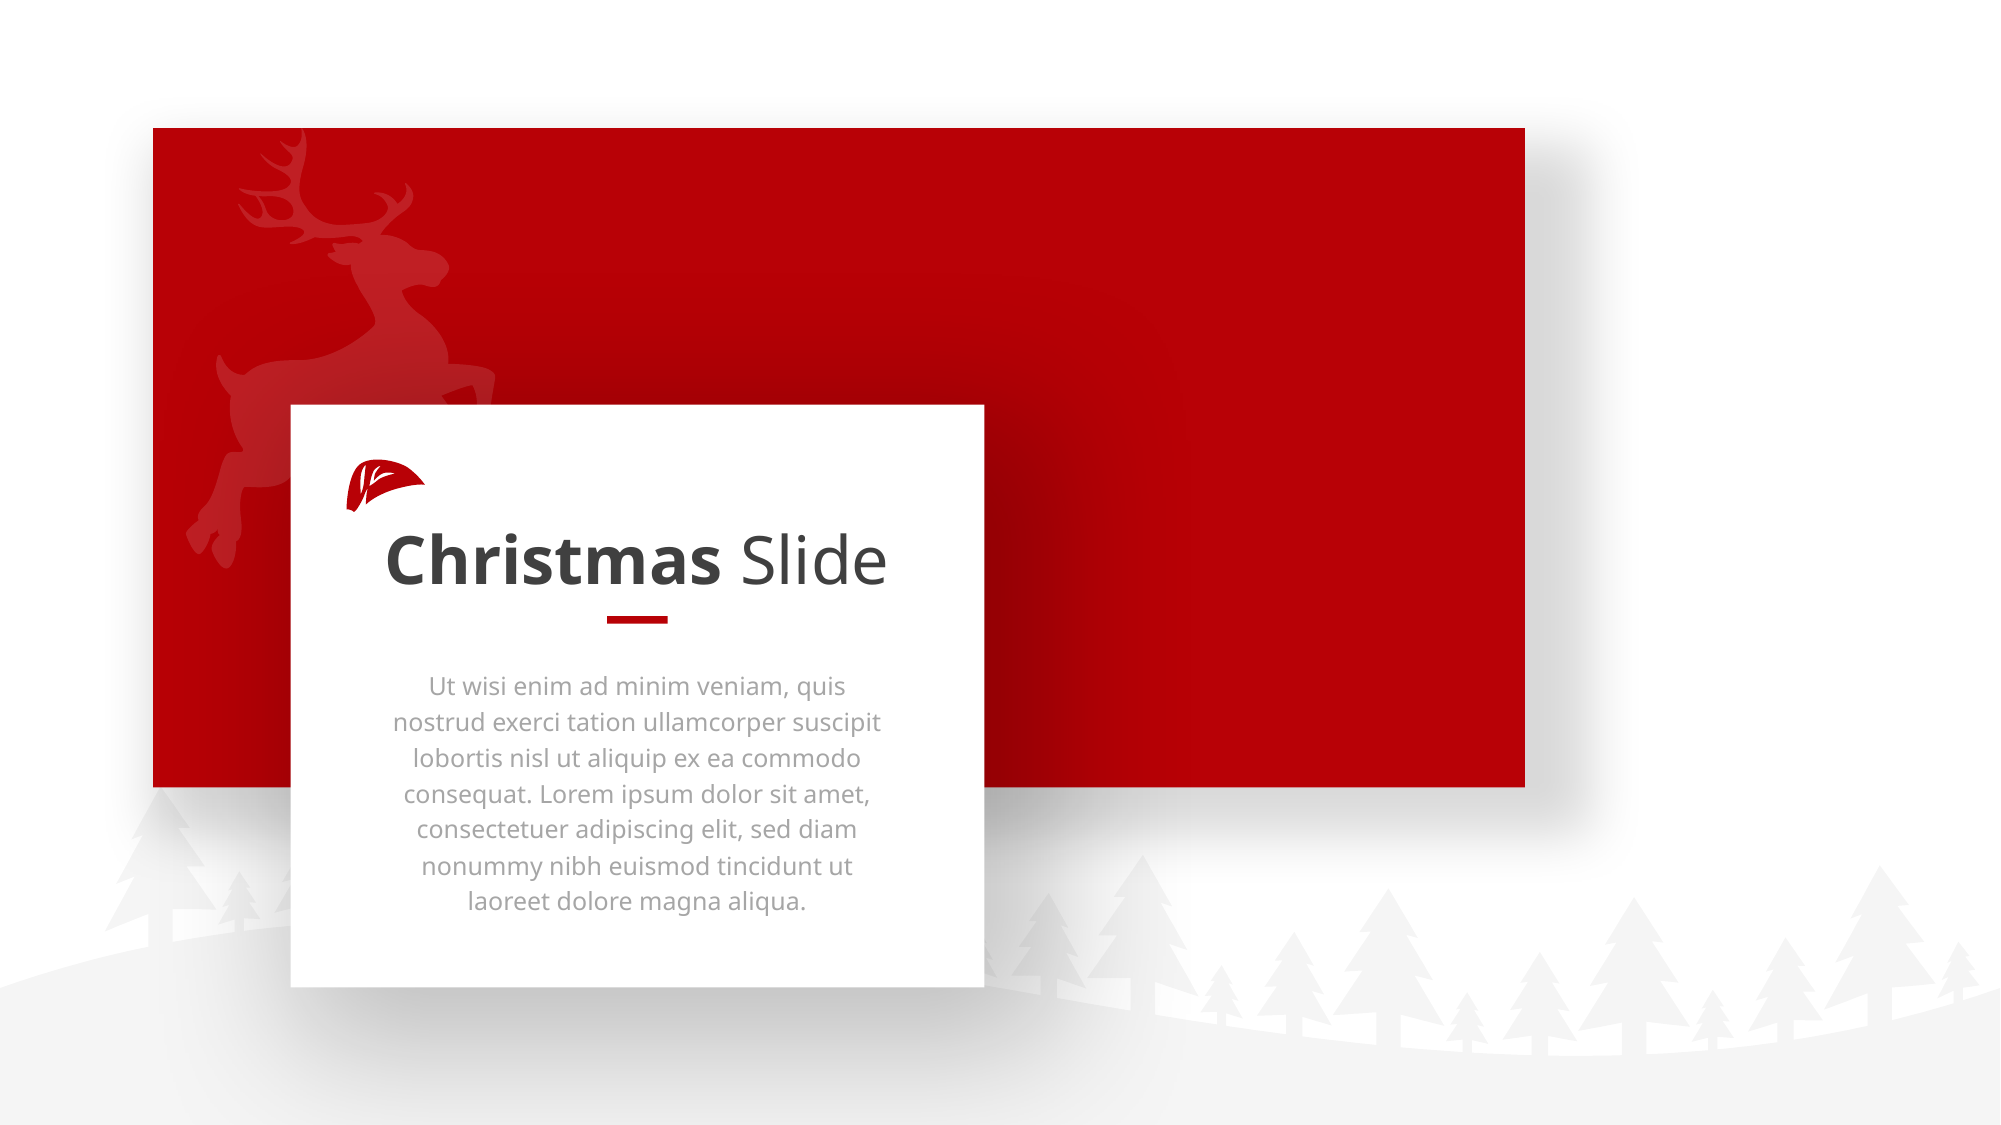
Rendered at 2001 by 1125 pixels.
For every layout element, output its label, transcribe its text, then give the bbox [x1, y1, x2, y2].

text_box Ut wisi enim ad minim veniam, quis nostrud exerci tation ullamcorper suscipit lobortis nisl ut aliquip ex ea commodo consequat. Lorem ipsum dolor sit amet, consectetuer adipiscing elit, sed diam nonummy nibh euismod tincidunt ut laoreet dolore magna aliqua. [375, 657, 900, 924]
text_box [334, 459, 447, 546]
text_box [290, 404, 511, 510]
text_box [290, 605, 985, 988]
picture [511, 229, 1851, 888]
text_box Christmas Slide [277, 510, 511, 605]
